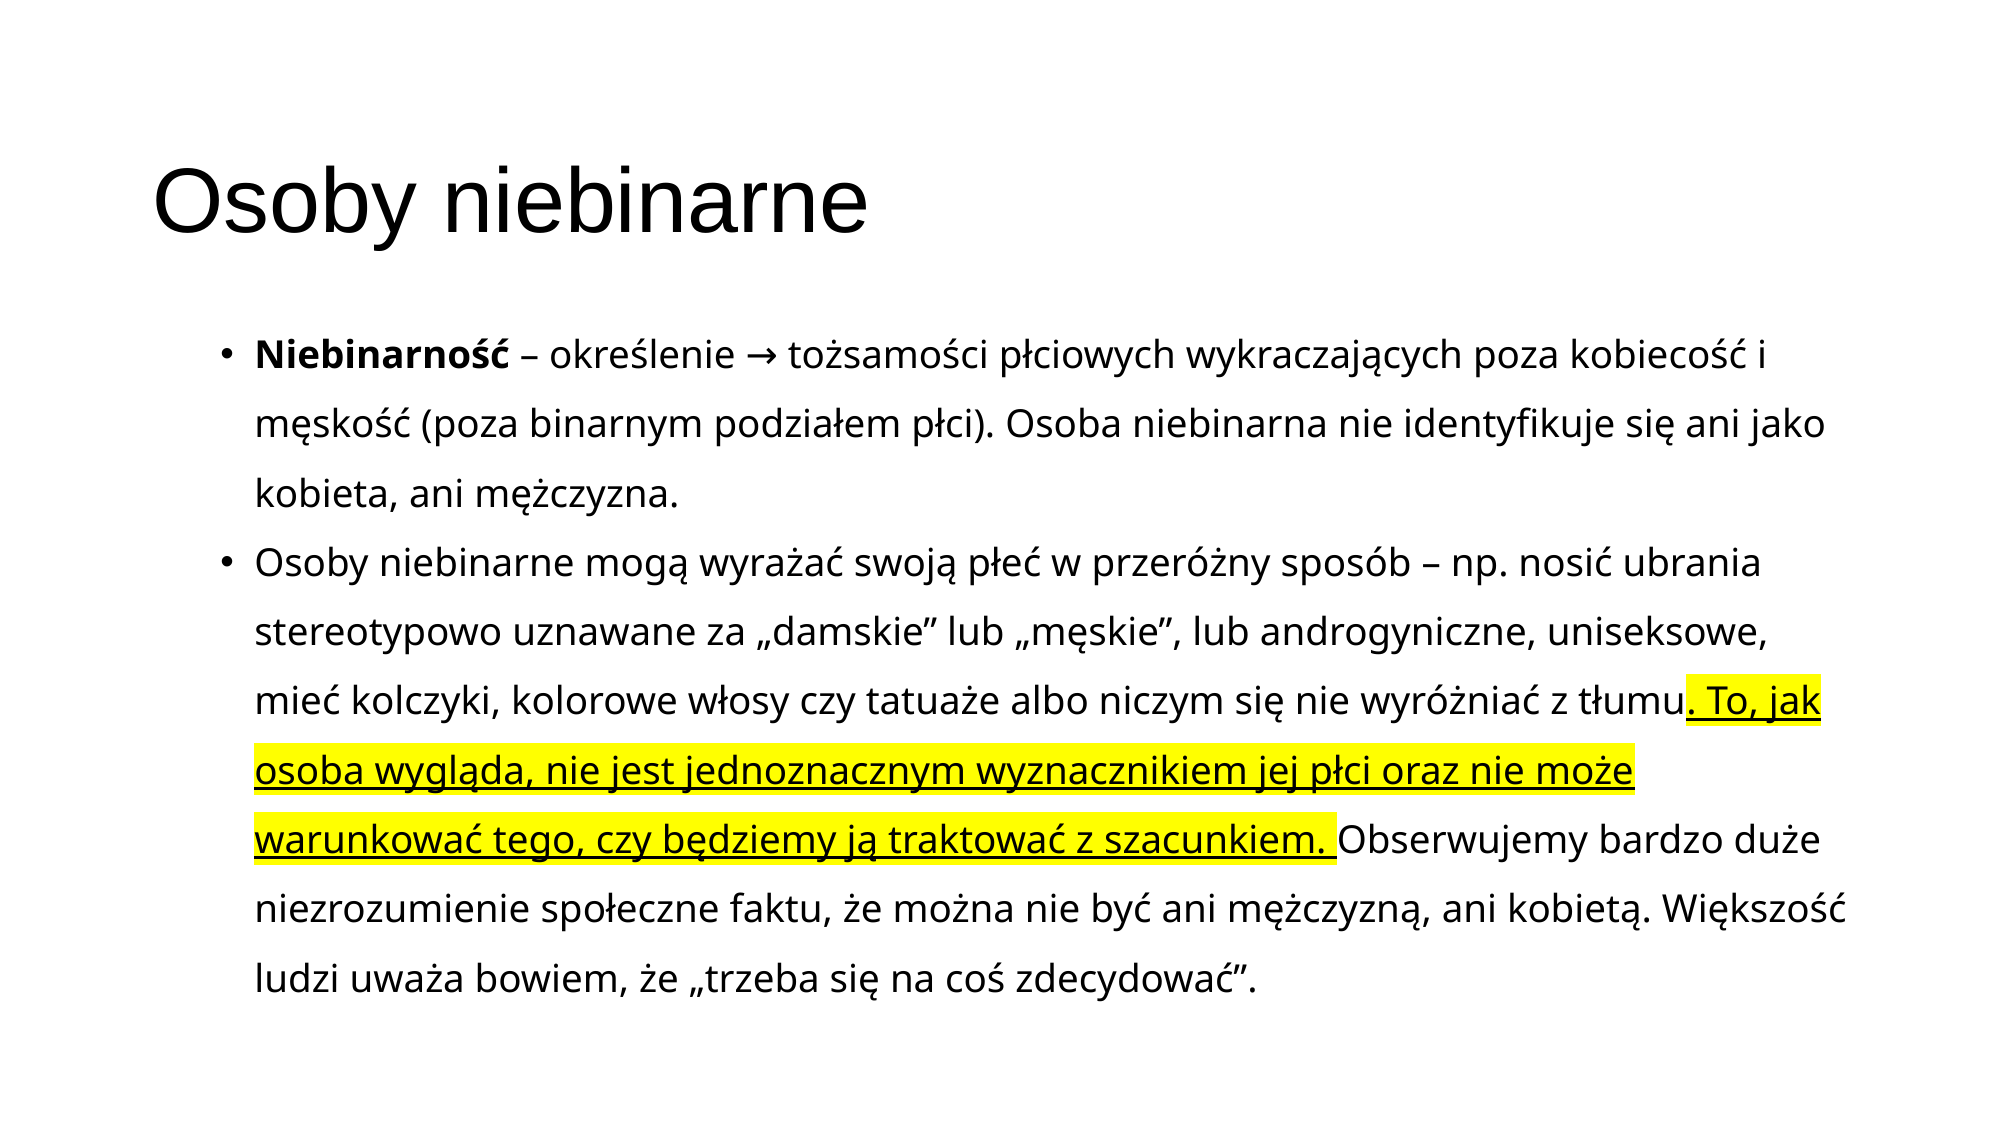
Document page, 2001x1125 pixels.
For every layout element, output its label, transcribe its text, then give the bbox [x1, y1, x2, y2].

title Osoby niebinarne [137, 59, 1863, 278]
list Niebinarność – określenie → tożsamości płciowych wykraczających poza kobiecość i męskość (poza binarnym podziałem płci). Osoba niebinarna nie identyfikuje się ani jako kobieta, ani mężczyzna. Osoby niebinarne mogą wyrażać swoją płeć w przeróżny sposób – np. nosić ubrania stereotypowo uznawane za „damskie” lub „męskie”, lub androgyniczne, uniseksowe, mieć kolczyki, kolorowe włosy czy tatuaże albo niczym się nie wyróżniać z tłumu. To, jak osoba wygląda, nie jest jednoznacznym wyznacznikiem jej płci oraz nie może warunkować tego, czy będziemy ją traktować z szacunkiem. Obserwujemy bardzo duże niezrozumienie społeczne faktu, że można nie być ani mężczyzną, ani kobietą. Większość ludzi uważa bowiem, że „trzeba się na coś zdecydować”. [137, 299, 1863, 1014]
